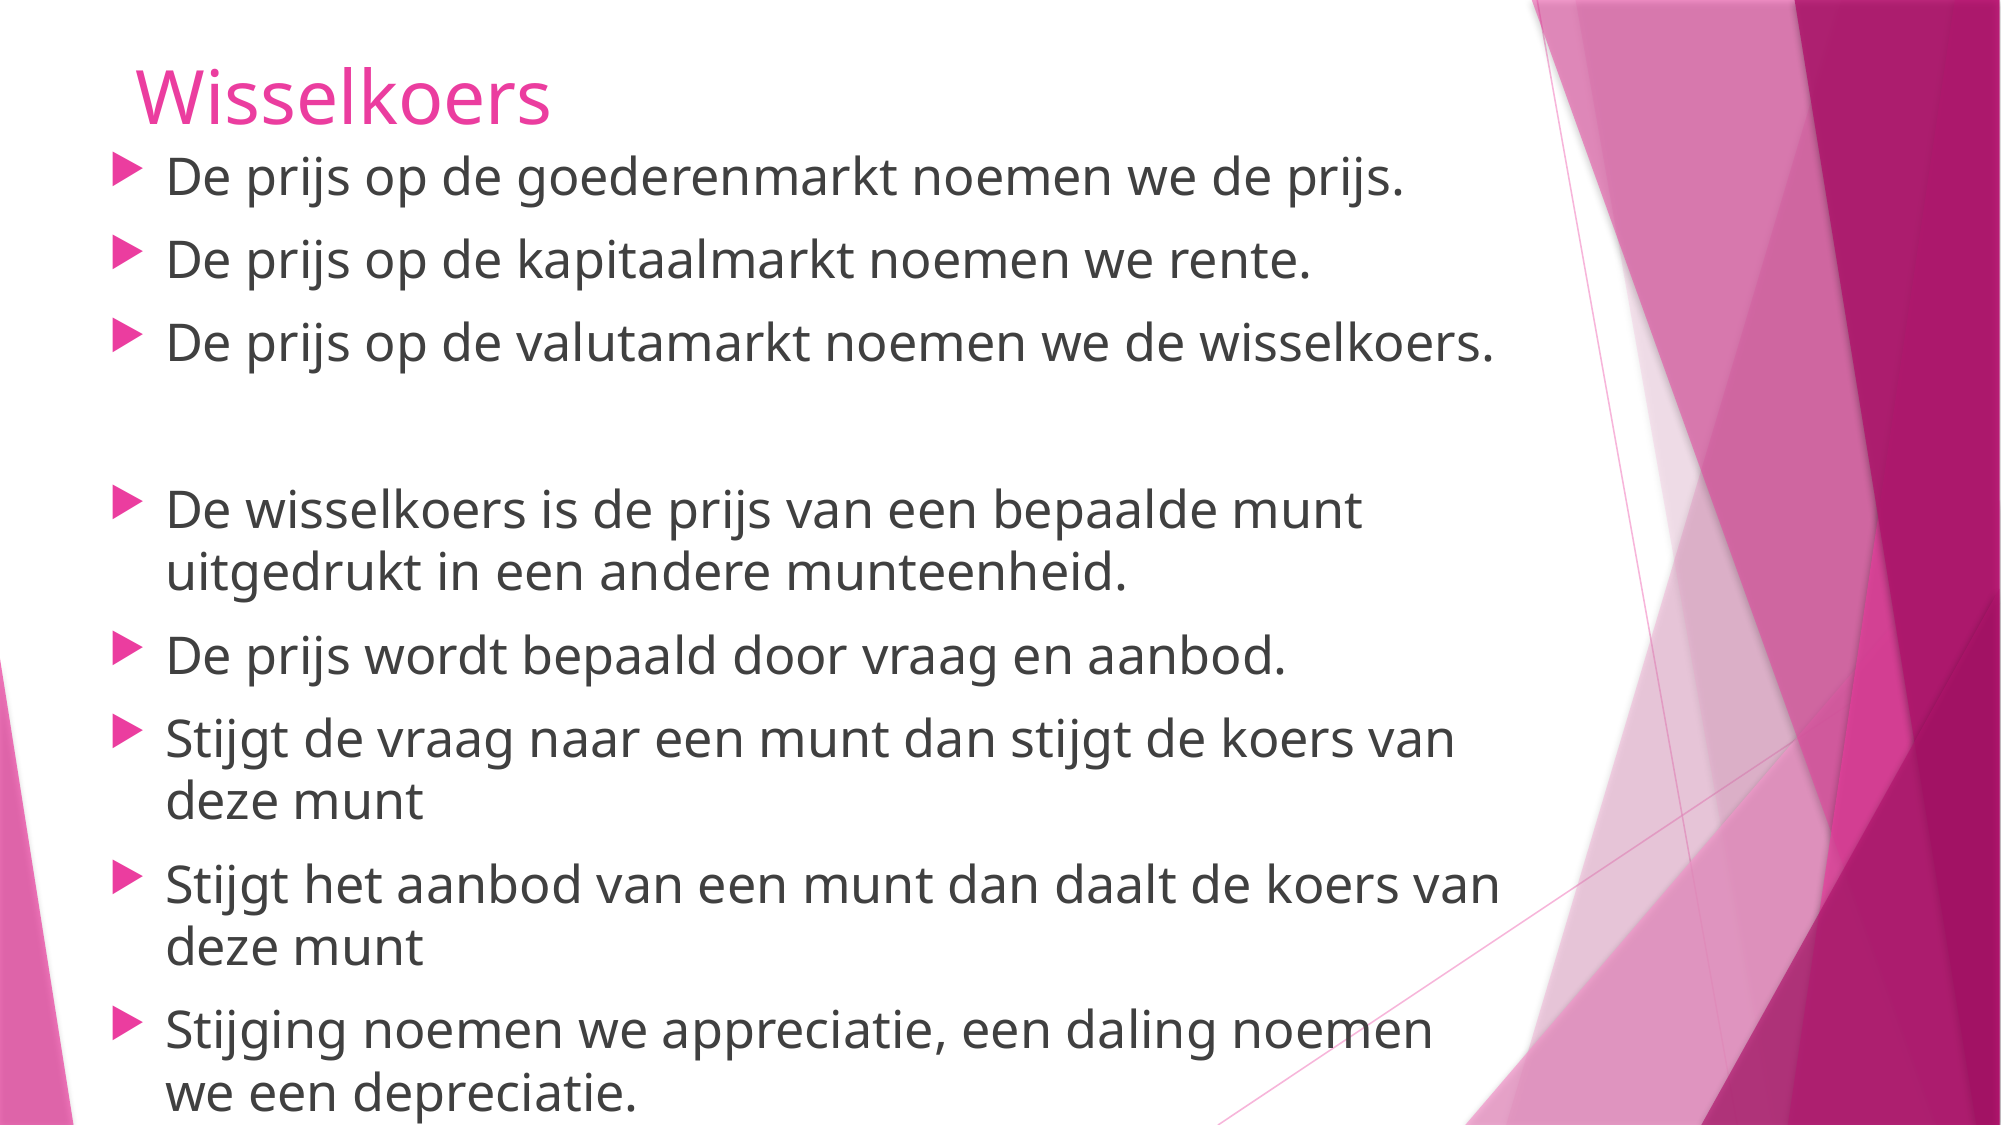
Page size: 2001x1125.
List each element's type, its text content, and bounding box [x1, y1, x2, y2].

list De prijs op de goederenmarkt noemen we de prijs. De prijs op de kapitaalmarkt noemen we rente. De prijs op de valutamarkt noemen we de wisselkoers. De wisselkoers is de prijs van een bepaalde munt uitgedrukt in een andere munteenheid. De prijs wordt bepaald door vraag en aanbod. Stijgt de vraag naar een munt dan stijgt de koers van deze munt Stijgt het aanbod van een munt dan daalt de koers van deze munt Stijging noemen we appreciatie, een daling noemen we een depreciatie. [93, 135, 1522, 992]
title Wisselkoers [120, 41, 1522, 135]
